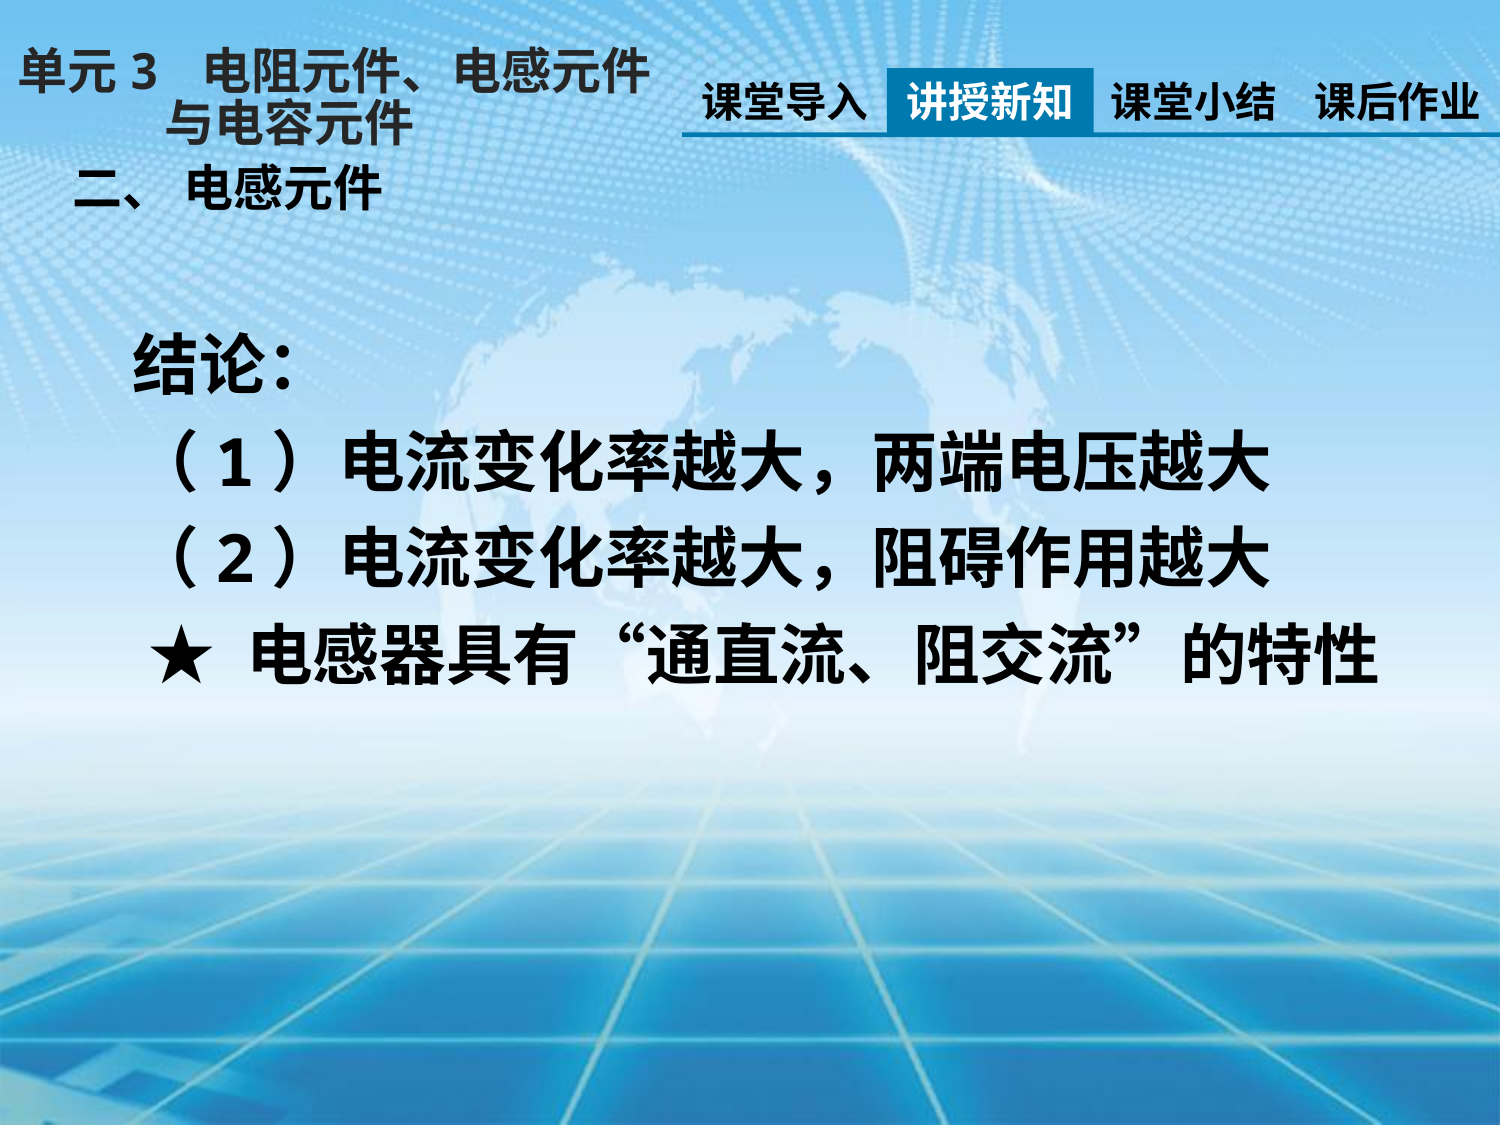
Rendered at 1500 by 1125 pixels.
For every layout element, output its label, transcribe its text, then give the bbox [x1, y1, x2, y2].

text_box 二、 电感元件 [31, 160, 425, 239]
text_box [2, 39, 1500, 160]
text_box 结论： （1）电流变化率越大，两端电压越大 （2）电流变化率越大，阻碍作用越大 ★ 电感器具有“通直流、阻交流”的特性 [118, 315, 1441, 700]
picture [0, 0, 1500, 1125]
